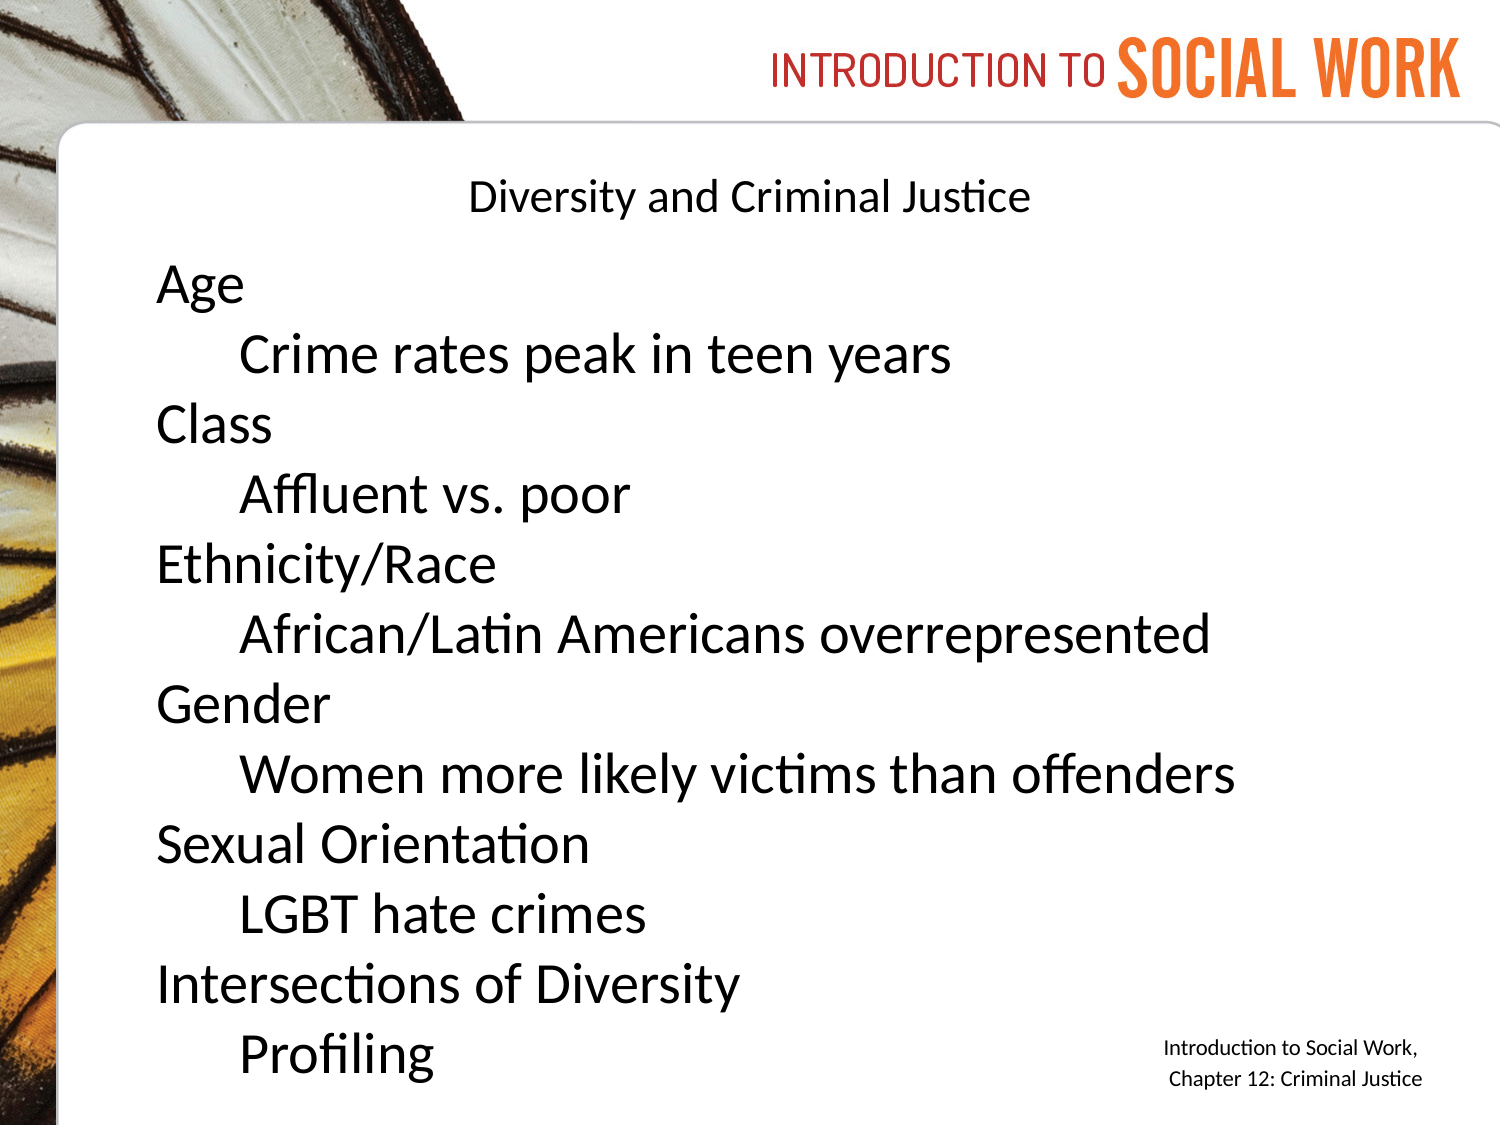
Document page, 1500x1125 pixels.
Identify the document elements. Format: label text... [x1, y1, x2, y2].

picture [0, 0, 1500, 1125]
text_box Age Crime rates peak in teen years Class Affluent vs. poor Ethnicity/Race African/Latin Americans overrepresented Gender Women more likely victims than offenders Sexual Orientation LGBT hate crimes Intersections of Diversity Profiling [74, 237, 1500, 1125]
title Diversity and Criminal Justice [75, 99, 1425, 237]
